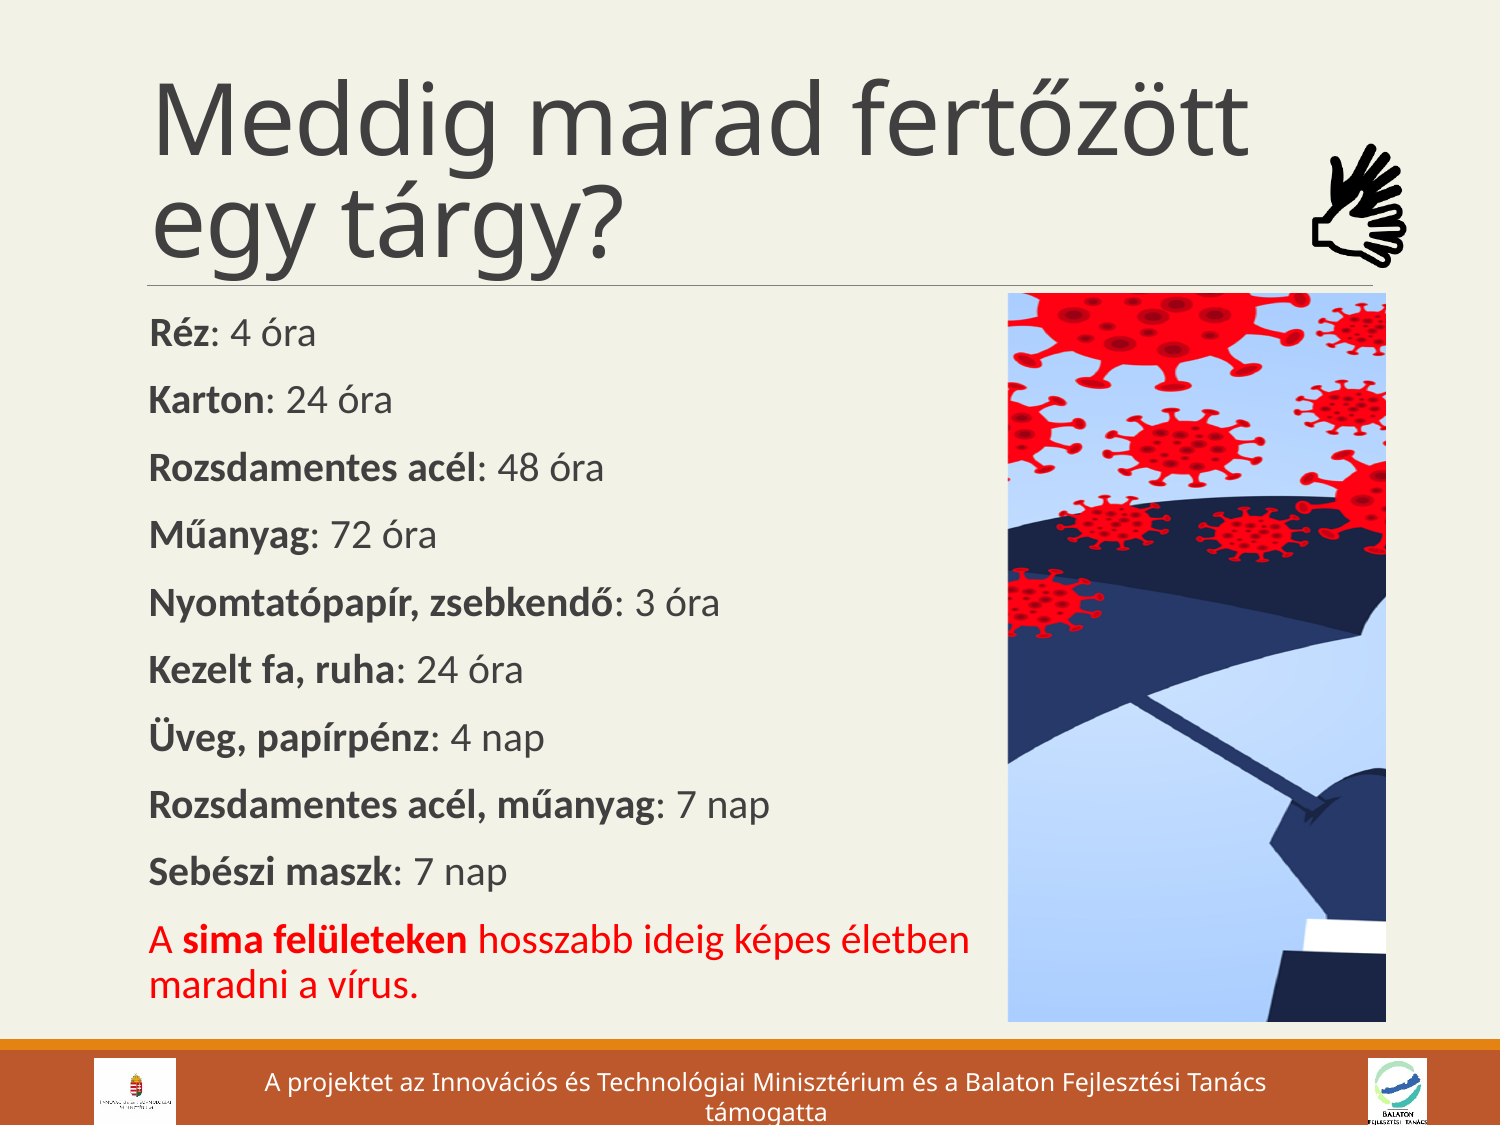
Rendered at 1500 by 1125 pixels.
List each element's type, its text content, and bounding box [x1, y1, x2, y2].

picture [1286, 129, 1431, 281]
picture [94, 1058, 176, 1125]
picture [1367, 1058, 1428, 1125]
title Meddig marad fertőzött egy tárgy? [135, 47, 1417, 285]
list Réz: 4 óra Karton: 24 óra Rozsdamentes acél: 48 óra Műanyag: 72 óra Nyomtatópapír, zsebkendő: 3 óra Kezelt fa, ruha: 24 óra Üveg, papírpénz: 4 nap Rozsdamentes acél, műanyag: 7 nap Sebészi maszk: 7 nap A sima felületeken hosszabb ideig képes életben maradni a vírus. [135, 302, 998, 1022]
text_box A projektet az Innovációs és Technológiai Minisztérium és a Balaton Fejlesztési Tanács támogatta [187, 1058, 1346, 1125]
picture [831, 294, 1500, 1022]
